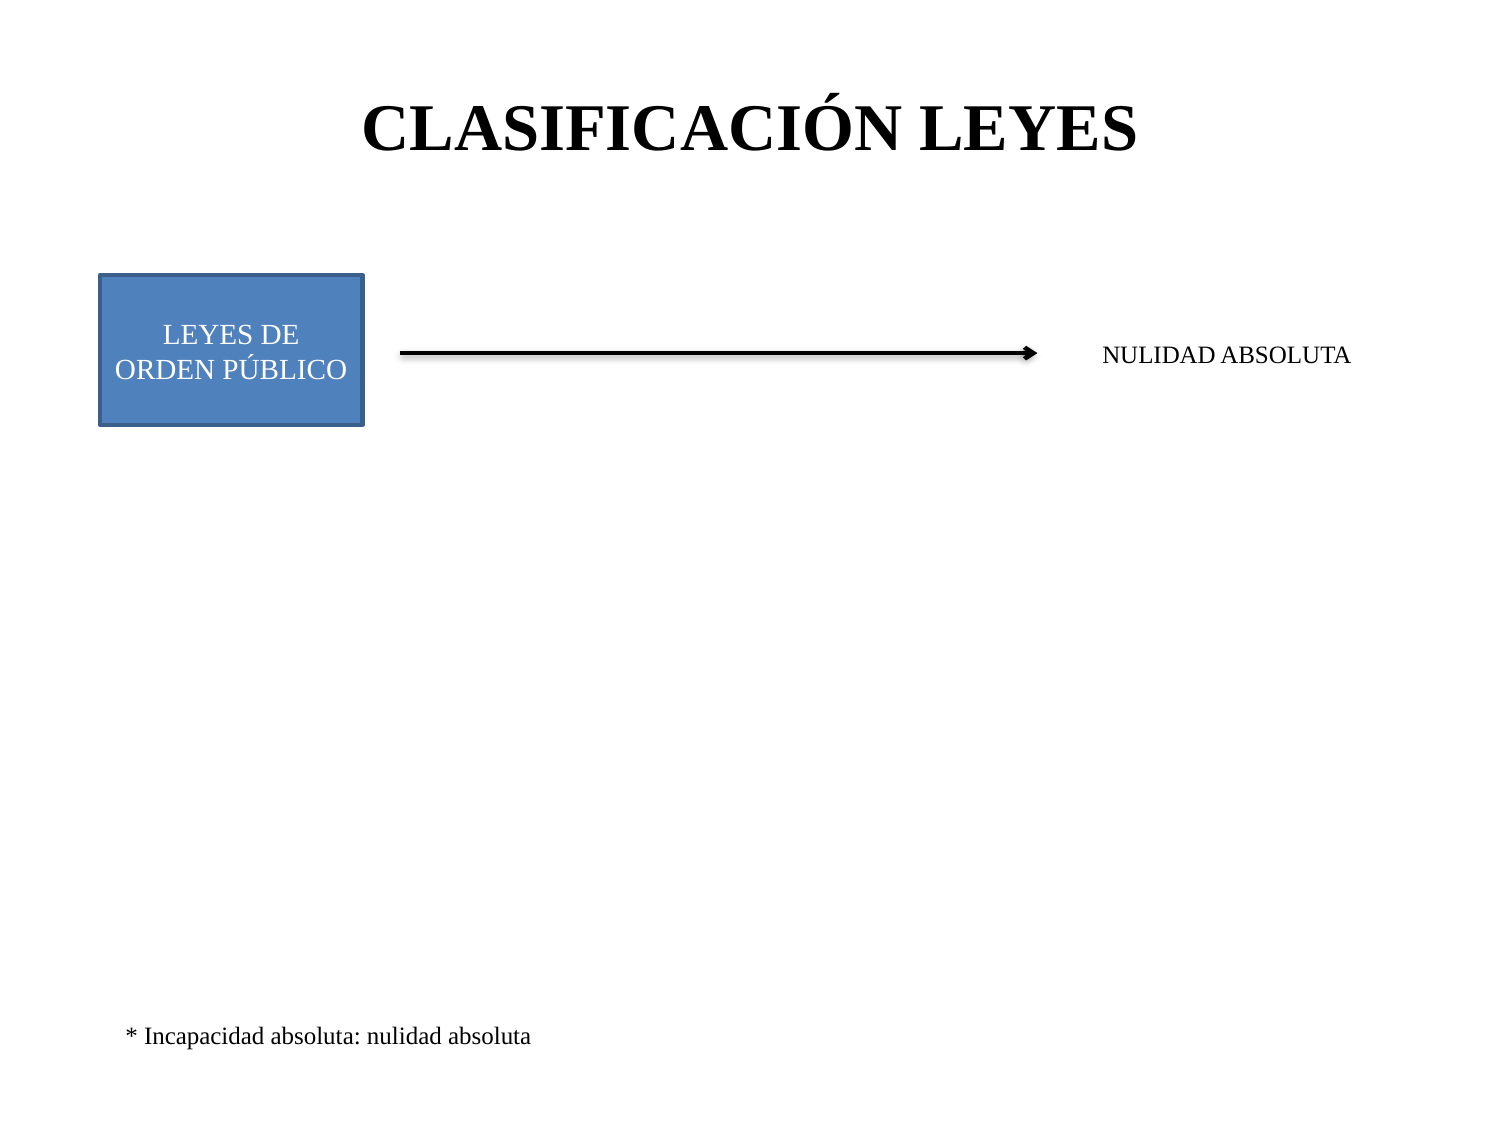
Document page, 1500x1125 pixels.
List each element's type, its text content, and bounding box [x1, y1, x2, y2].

text_box LEYES DE ORDEN PÚBLICO [98, 273, 365, 427]
text_box * Incapacidad absoluta: nulidad absoluta [110, 1012, 547, 1058]
text_box NULIDAD ABSOLUTA [1087, 306, 1382, 400]
title CLASIFICACIÓN LEYES [75, 62, 1425, 185]
